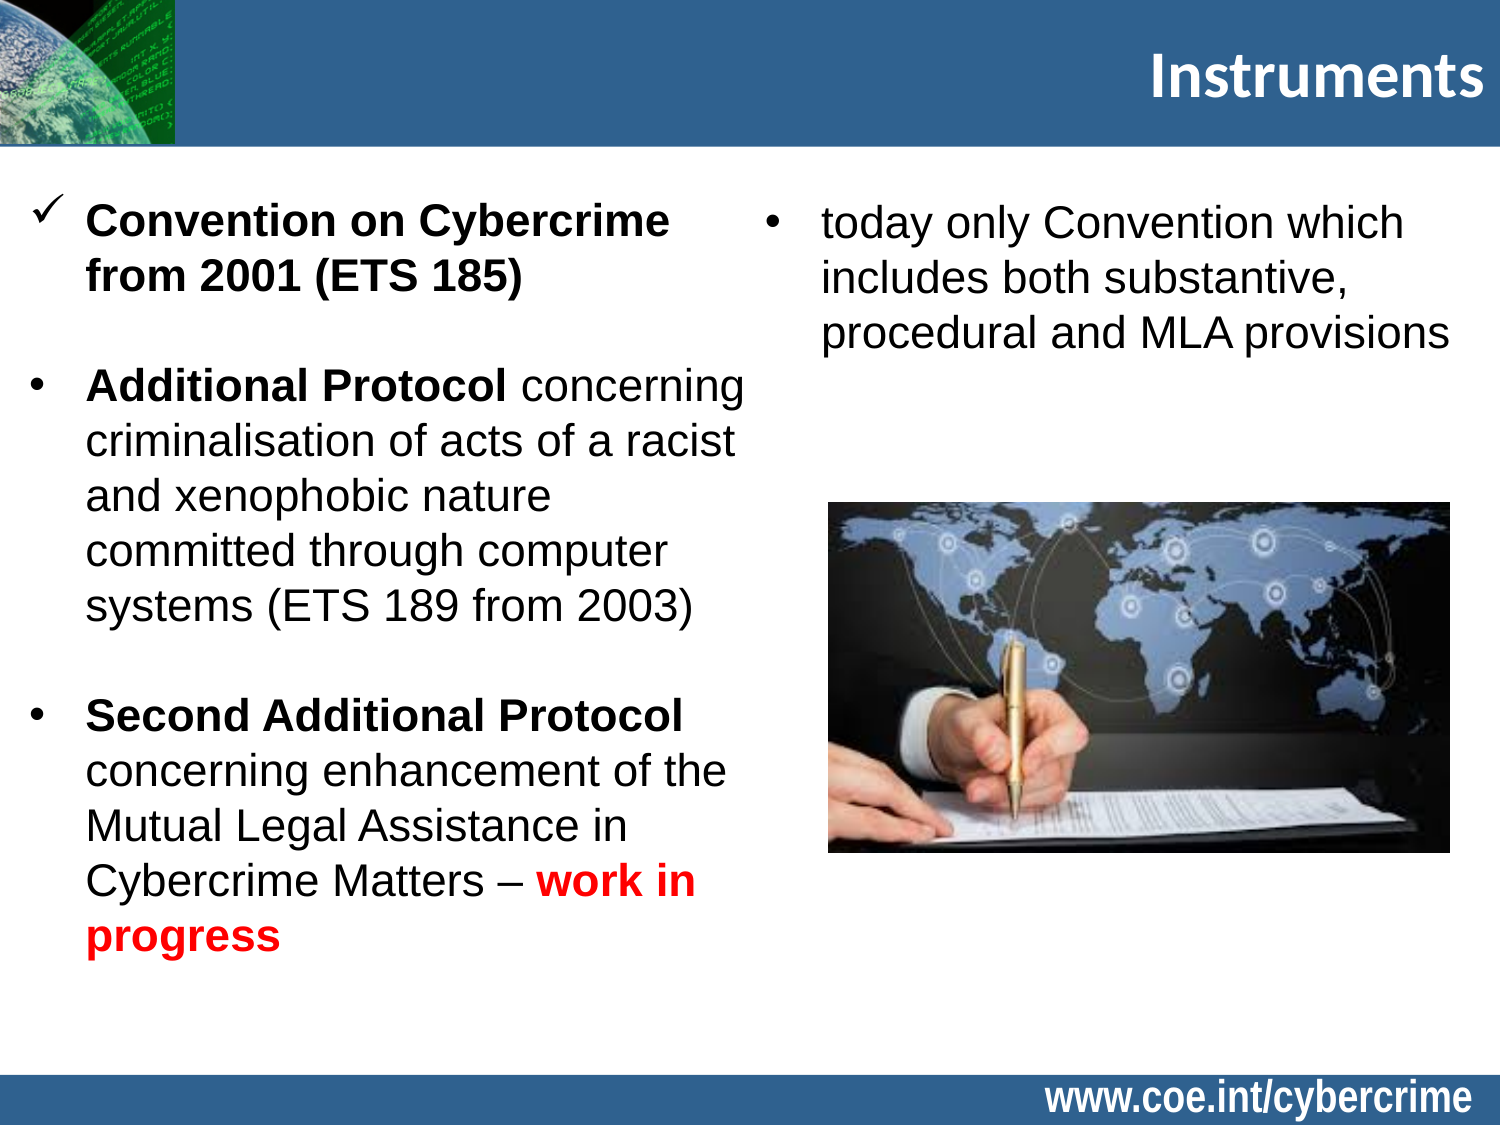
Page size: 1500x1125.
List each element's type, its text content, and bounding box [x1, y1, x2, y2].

text_box Instruments [177, 0, 1500, 149]
picture [827, 502, 1450, 854]
text_box [0, 1073, 1030, 1125]
text_box Convention on Cybercrime from 2001 (ETS 185) Additional Protocol concerning criminalisation of acts of a racist and xenophobic nature committed through computer systems (ETS 189 from 2003) Second Additional Protocol concerning enhancement of the Mutual Legal Assistance in Cybercrime Matters – work in progress [14, 183, 765, 969]
picture [0, 0, 175, 144]
text_box www.coe.int/cybercrime [1030, 1059, 1500, 1125]
text_box today only Convention which includes both substantive, procedural and MLA provisions [749, 185, 1500, 366]
